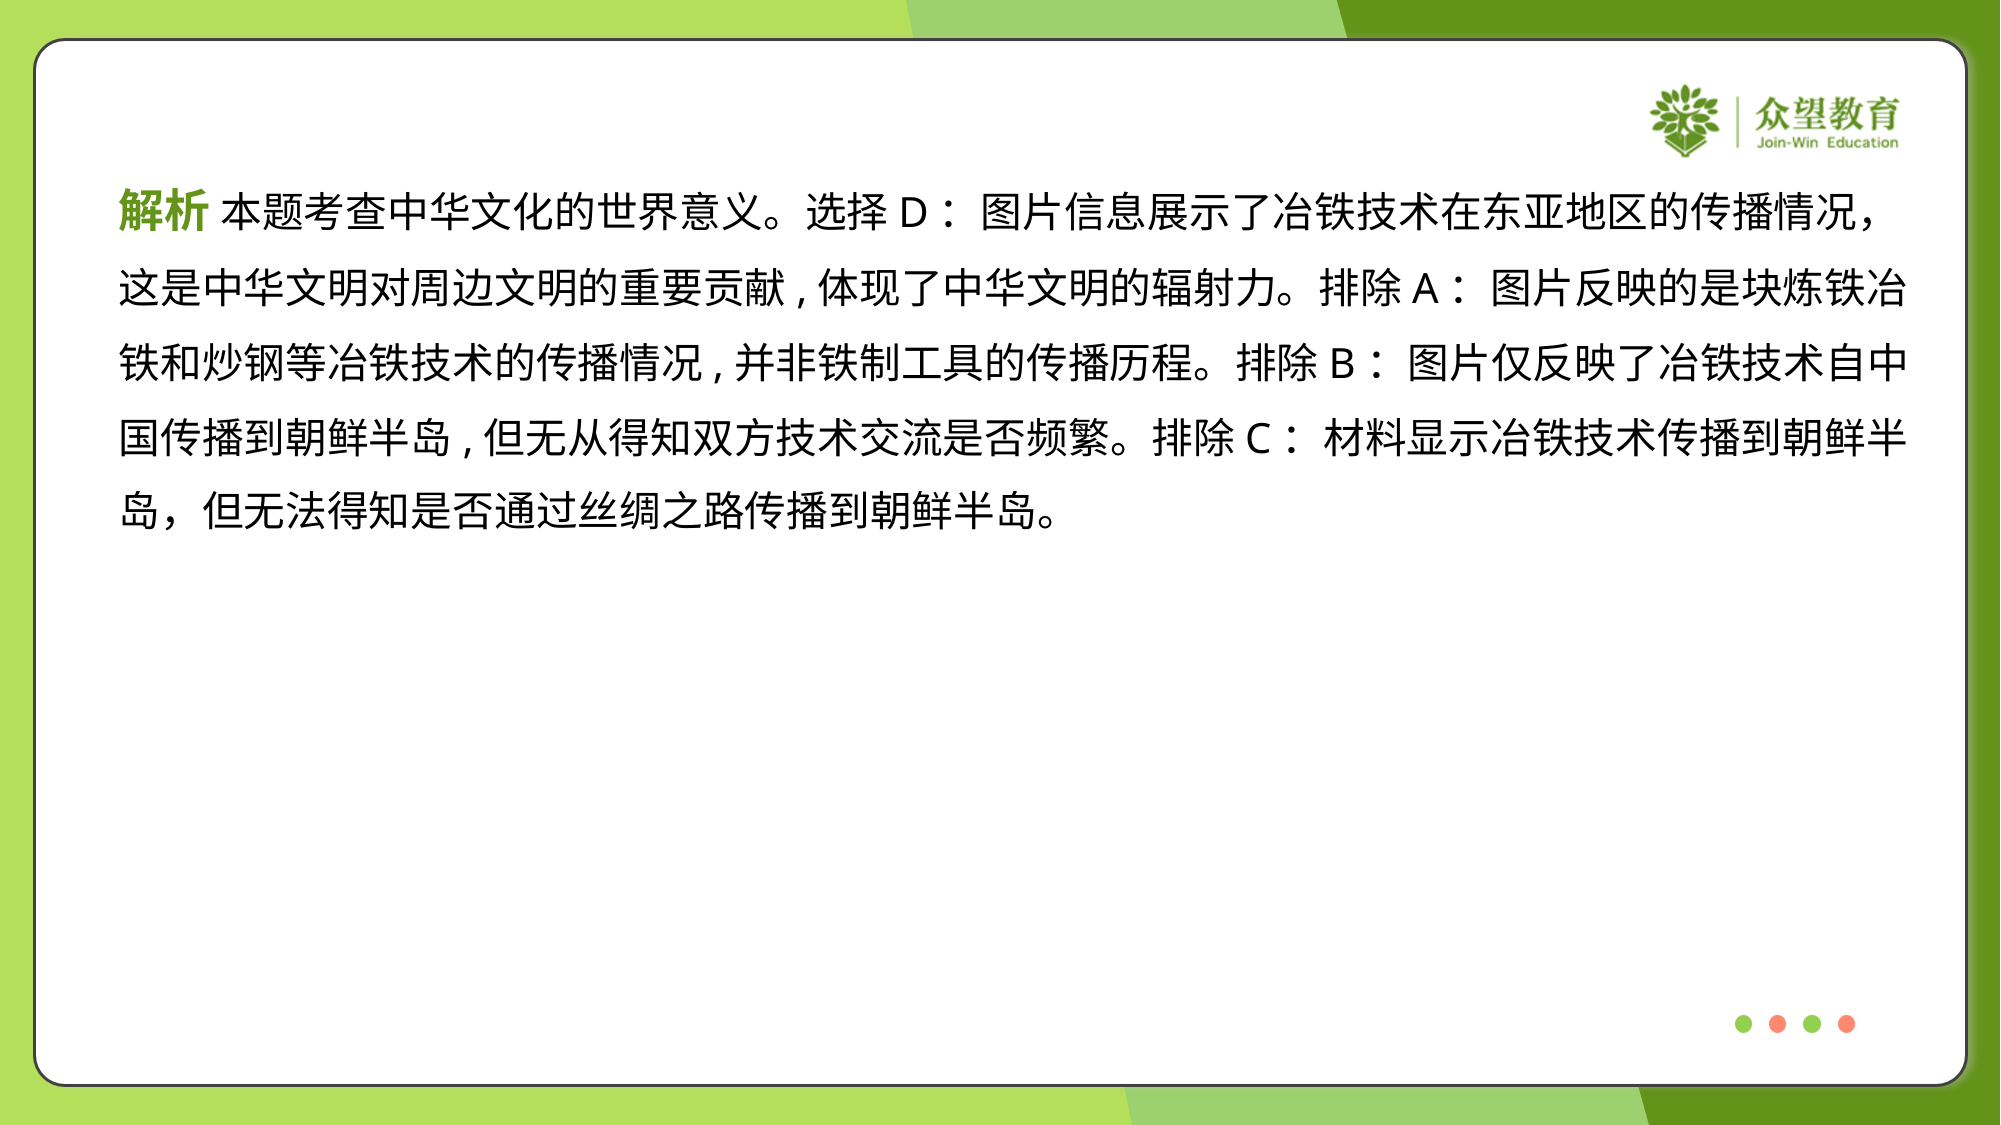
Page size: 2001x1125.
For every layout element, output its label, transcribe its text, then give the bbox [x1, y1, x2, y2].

picture [0, 0, 2000, 1125]
text_box 解析 本题考查中华文化的世界意义。选择D：图片信息展示了冶铁技术在东亚地区的传播情况， 这是中华文明对周边文明的重要贡献,体现了中华文明的辐射力。排除A：图片反映的是块炼铁冶 铁和炒钢等冶铁技术的传播情况,并非铁制工具的传播历程。排除B：图片仅反映了冶铁技术自中 国传播到朝鲜半岛,但无从得知双方技术交流是否频繁。排除C：材料显示冶铁技术传播到朝鲜半 岛，但无法得知是否通过丝绸之路传播到朝鲜半岛。 [118, 159, 1883, 527]
